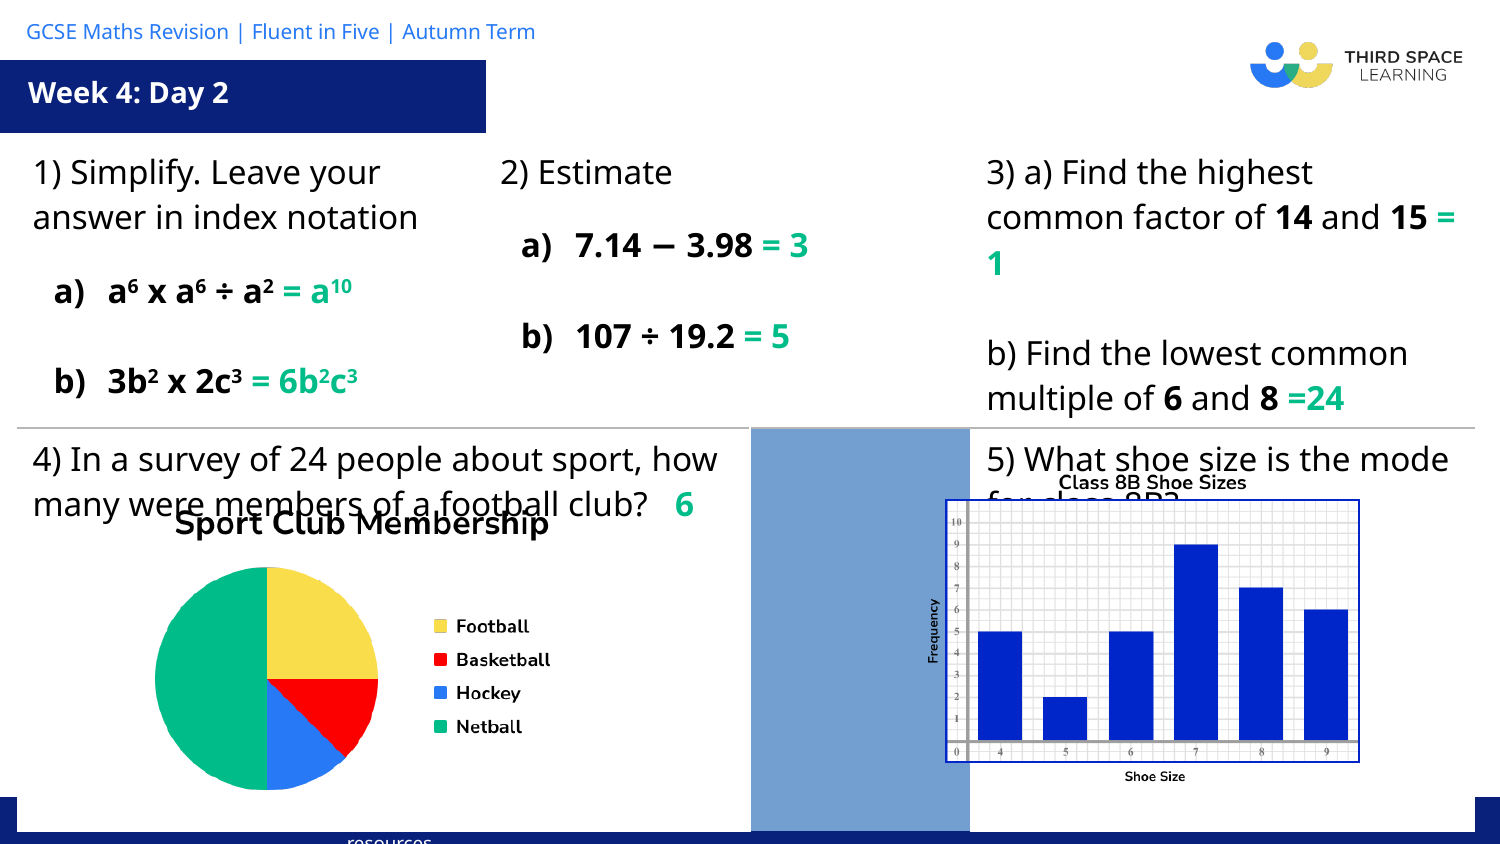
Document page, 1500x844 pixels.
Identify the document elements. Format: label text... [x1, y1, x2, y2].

table_header 1) Simplify. Leave your answer in index notation a6 x a6 ÷ a2 = a10 3b2 x 2c3 = 6b2c3 [19, 142, 484, 427]
table_cell 5) What shoe size is the mode for class 8B? Size 7 [972, 429, 1474, 830]
picture [155, 501, 551, 790]
picture [1250, 33, 1465, 99]
text_box Week 4: Day 2 [13, 59, 383, 125]
table_header 2) Estimate 7.14 − 3.98 = 3 107 ÷ 19.2 = 5 [486, 142, 970, 427]
table_header 3) a) Find the highest common factor of 14 and 15 = 1 b) Find the lowest common multiple of 6 and 8 =24 [972, 142, 1474, 427]
table_cell 4) In a survey of 24 people about sport, how many were members of a football club? 6 [19, 429, 749, 830]
picture [923, 470, 1360, 785]
